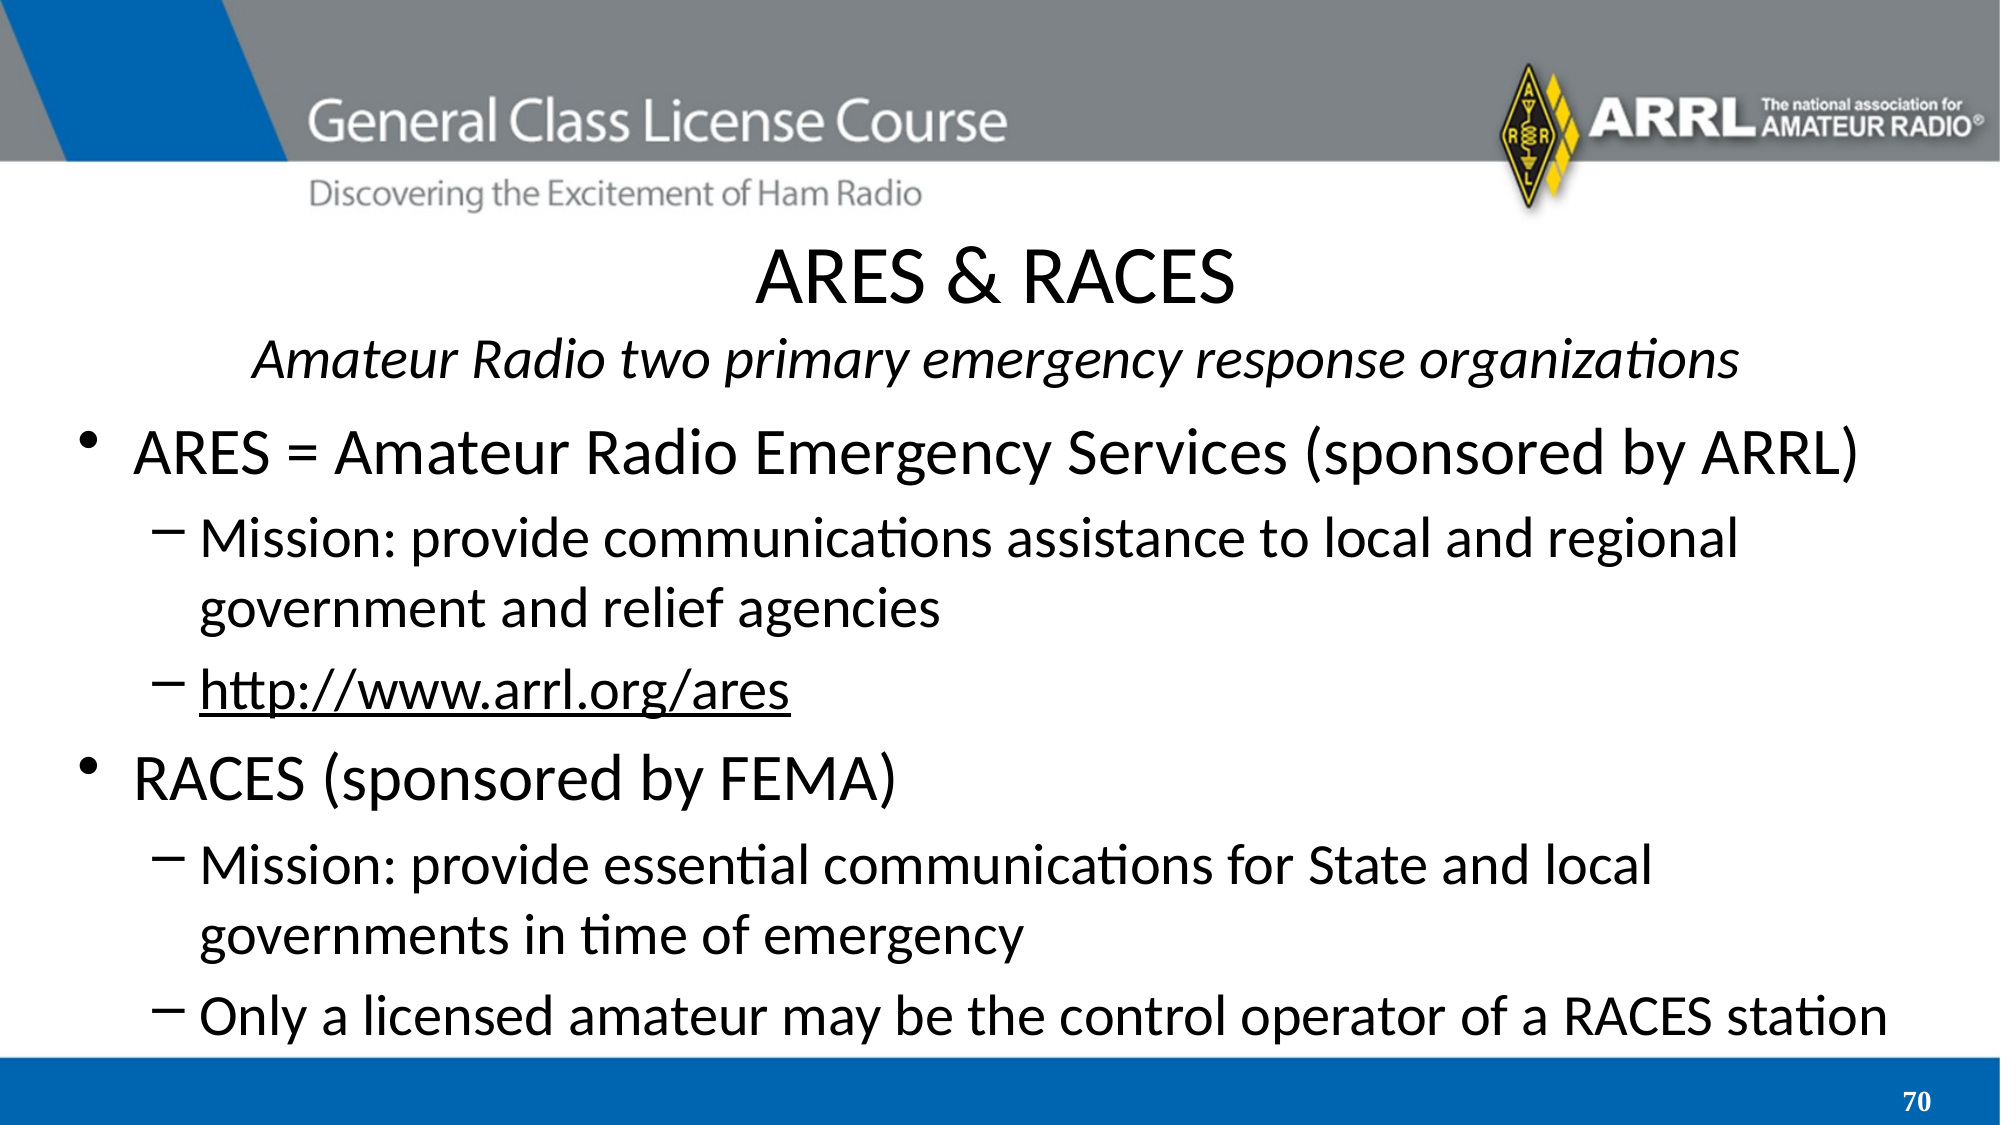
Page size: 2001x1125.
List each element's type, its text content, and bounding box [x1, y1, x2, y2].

title ARES & RACES Amateur Radio two primary emergency response organizations [96, 212, 1897, 356]
picture [0, 0, 2001, 1125]
list ARES = Amateur Radio Emergency Services (sponsored by ARRL) Mission: provide communications assistance to local and regional government and relief agencies http://www.arrl.org/ares RACES (sponsored by FEMA) Mission: provide essential communications for State and local governments in time of emergency Only a licensed amateur may be the control operator of a RACES station [62, 399, 1938, 1050]
